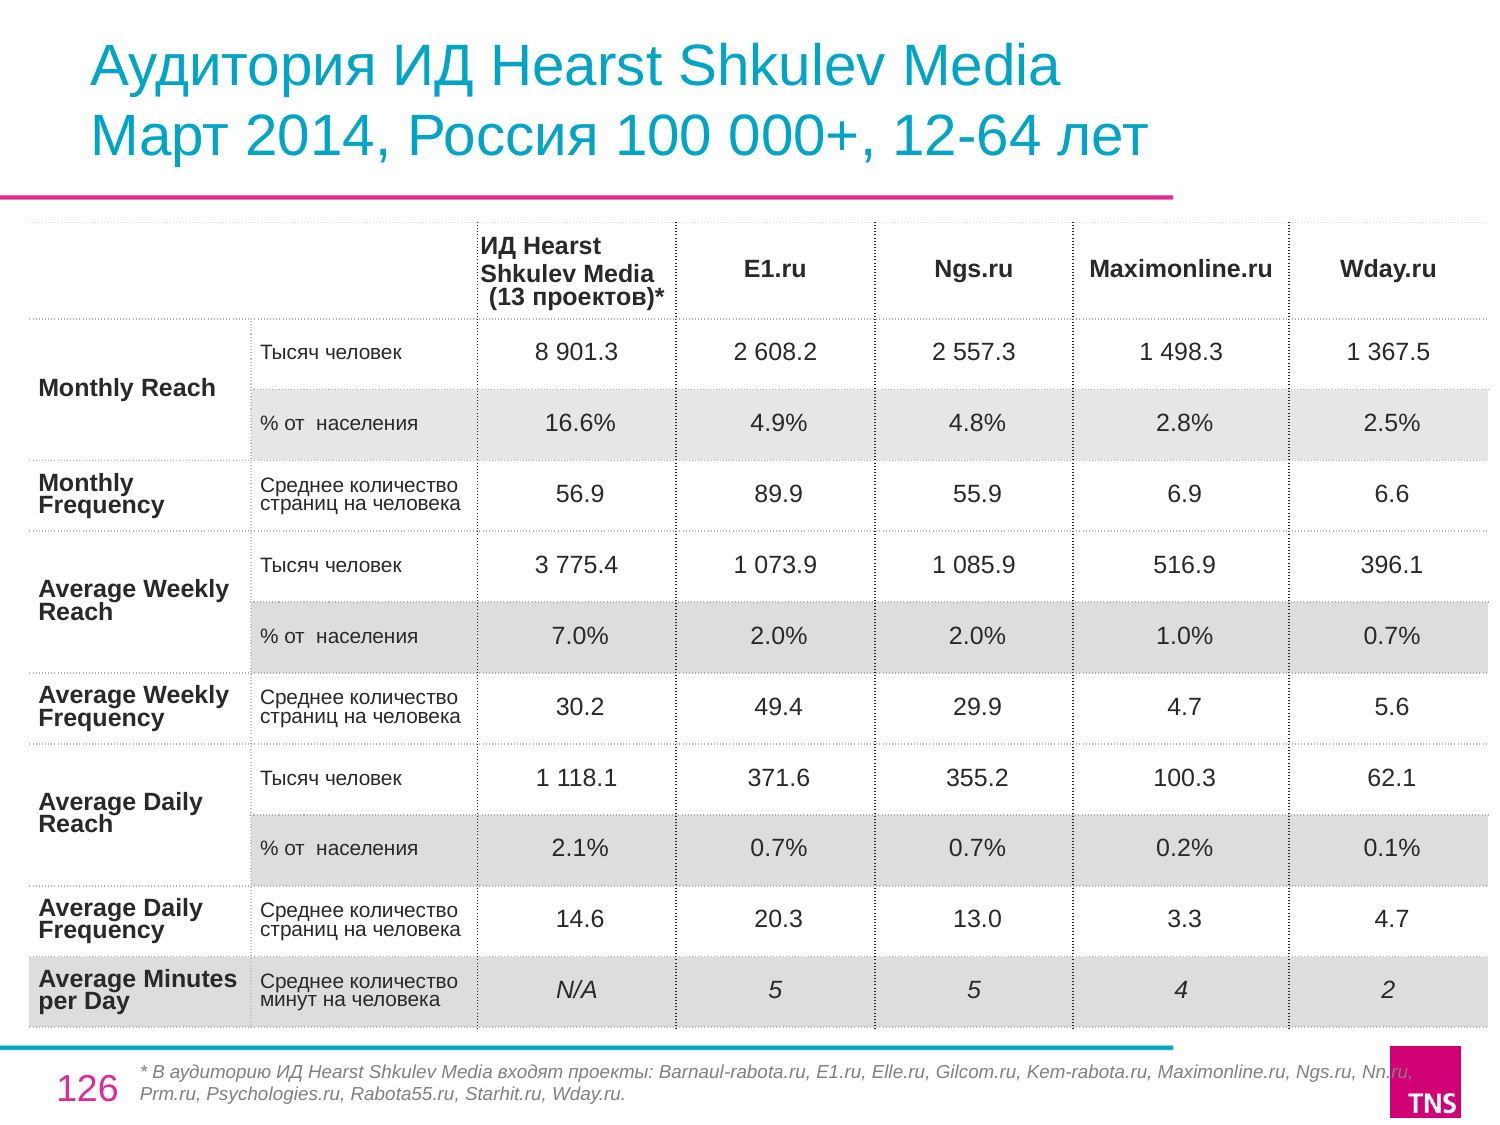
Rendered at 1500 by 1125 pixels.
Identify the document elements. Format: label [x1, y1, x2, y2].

table_header [29, 223, 1488, 319]
text_box [124, 1052, 1463, 1112]
slide_number [40, 1055, 392, 1125]
title [74, 8, 1476, 187]
table_cell [29, 319, 1488, 1027]
picture [0, 0, 1500, 1125]
